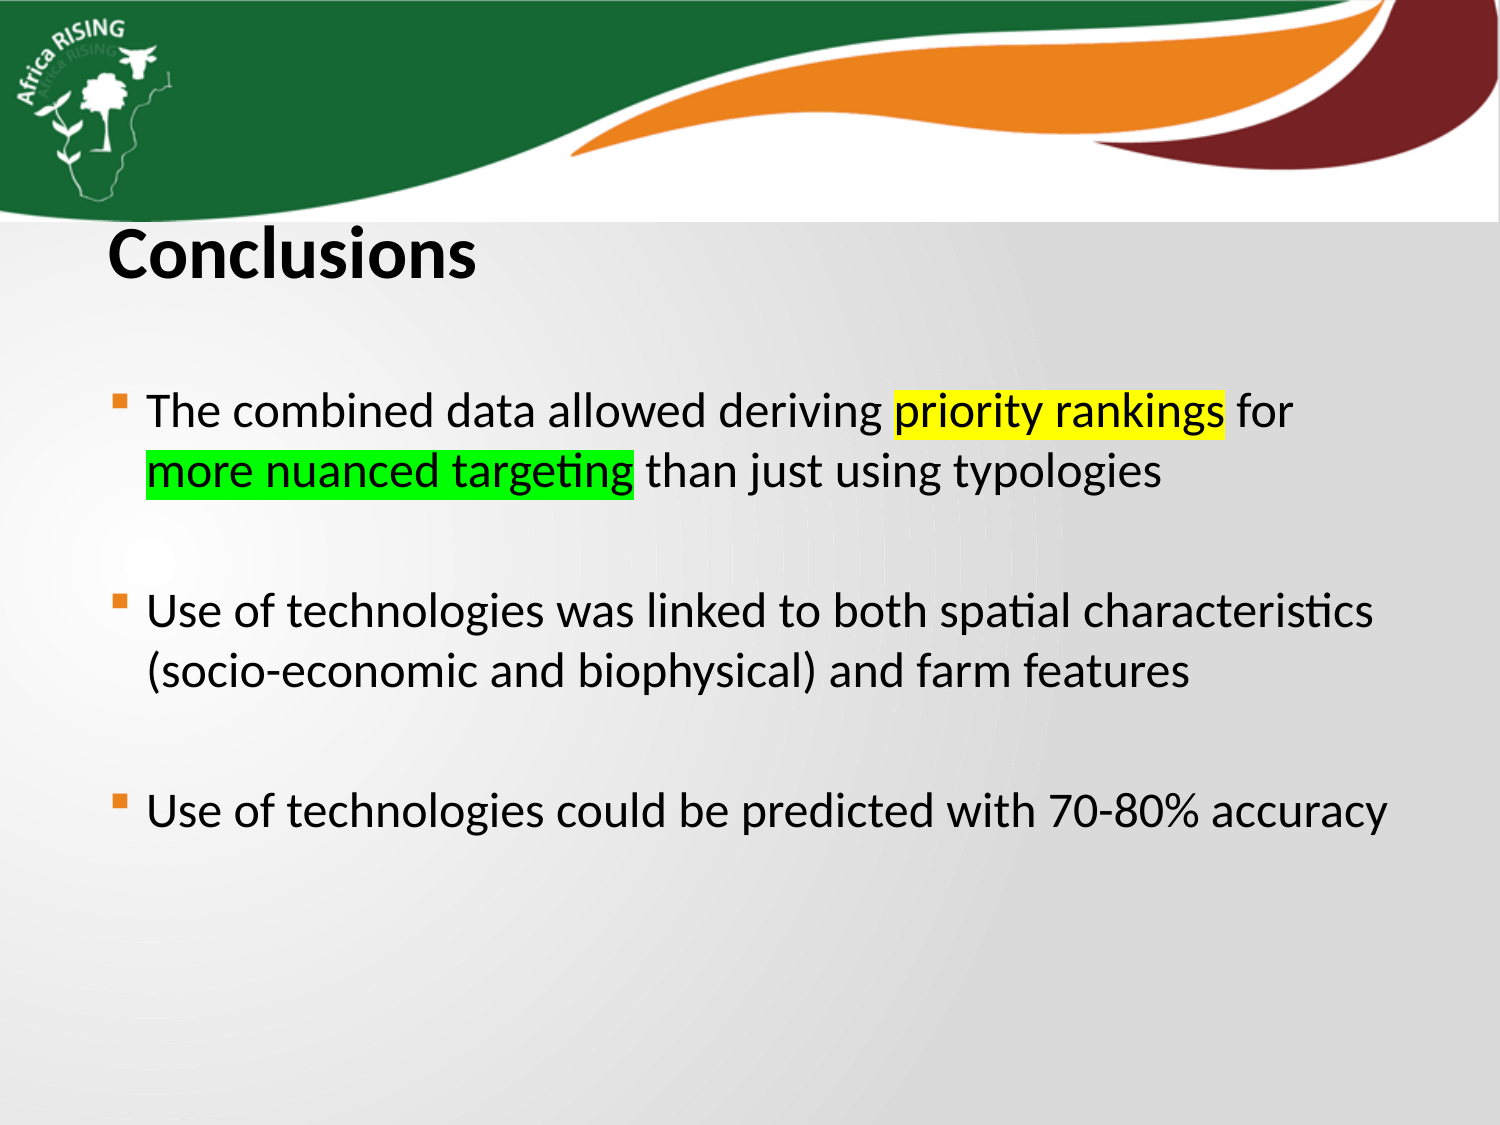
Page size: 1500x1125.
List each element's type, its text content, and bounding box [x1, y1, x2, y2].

list The combined data allowed deriving priority rankings for more nuanced targeting than just using typologies Use of technologies was linked to both spatial characteristics (socio-economic and biophysical) and farm features Use of technologies could be predicted with 70-80% accuracy [75, 384, 1412, 1071]
picture [0, 0, 1499, 222]
list Conclusions [75, 196, 1412, 384]
